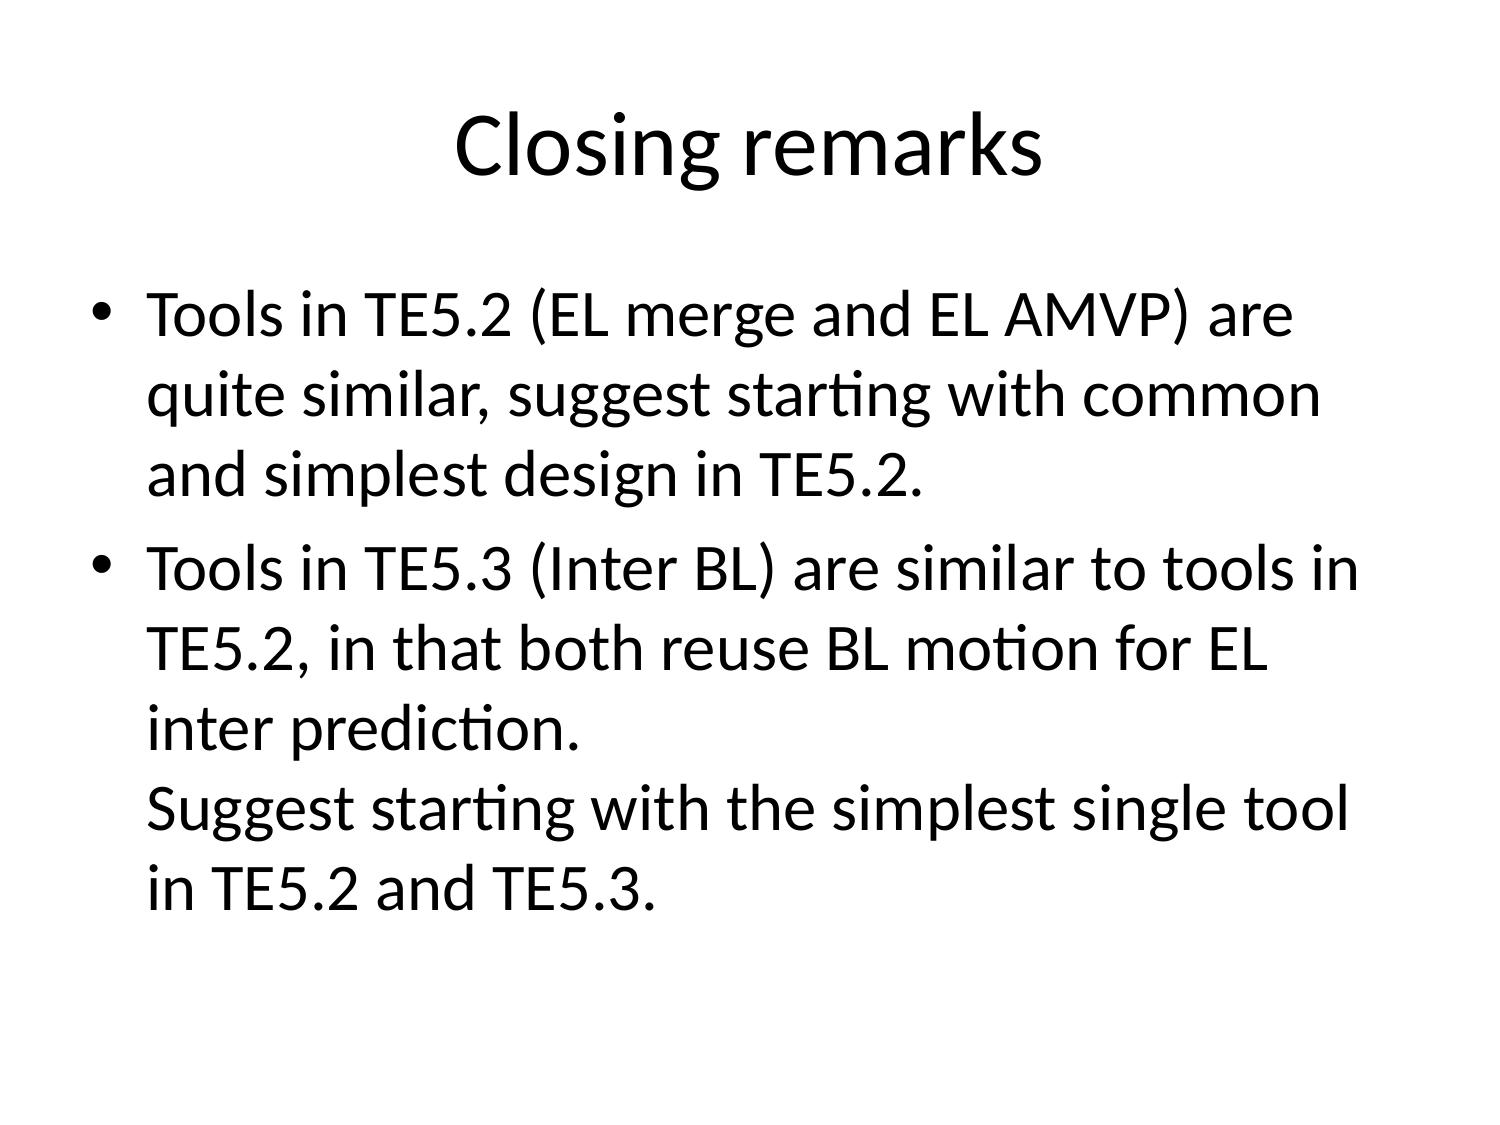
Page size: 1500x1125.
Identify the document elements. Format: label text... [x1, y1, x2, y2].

title Closing remarks [75, 45, 1425, 233]
list Tools in TE5.2 (EL merge and EL AMVP) are quite similar, suggest starting with common and simplest design in TE5.2. Tools in TE5.3 (Inter BL) are similar to tools in TE5.2, in that both reuse BL motion for EL inter prediction. Suggest starting with the simplest single tool in TE5.2 and TE5.3. [75, 262, 1425, 1005]
